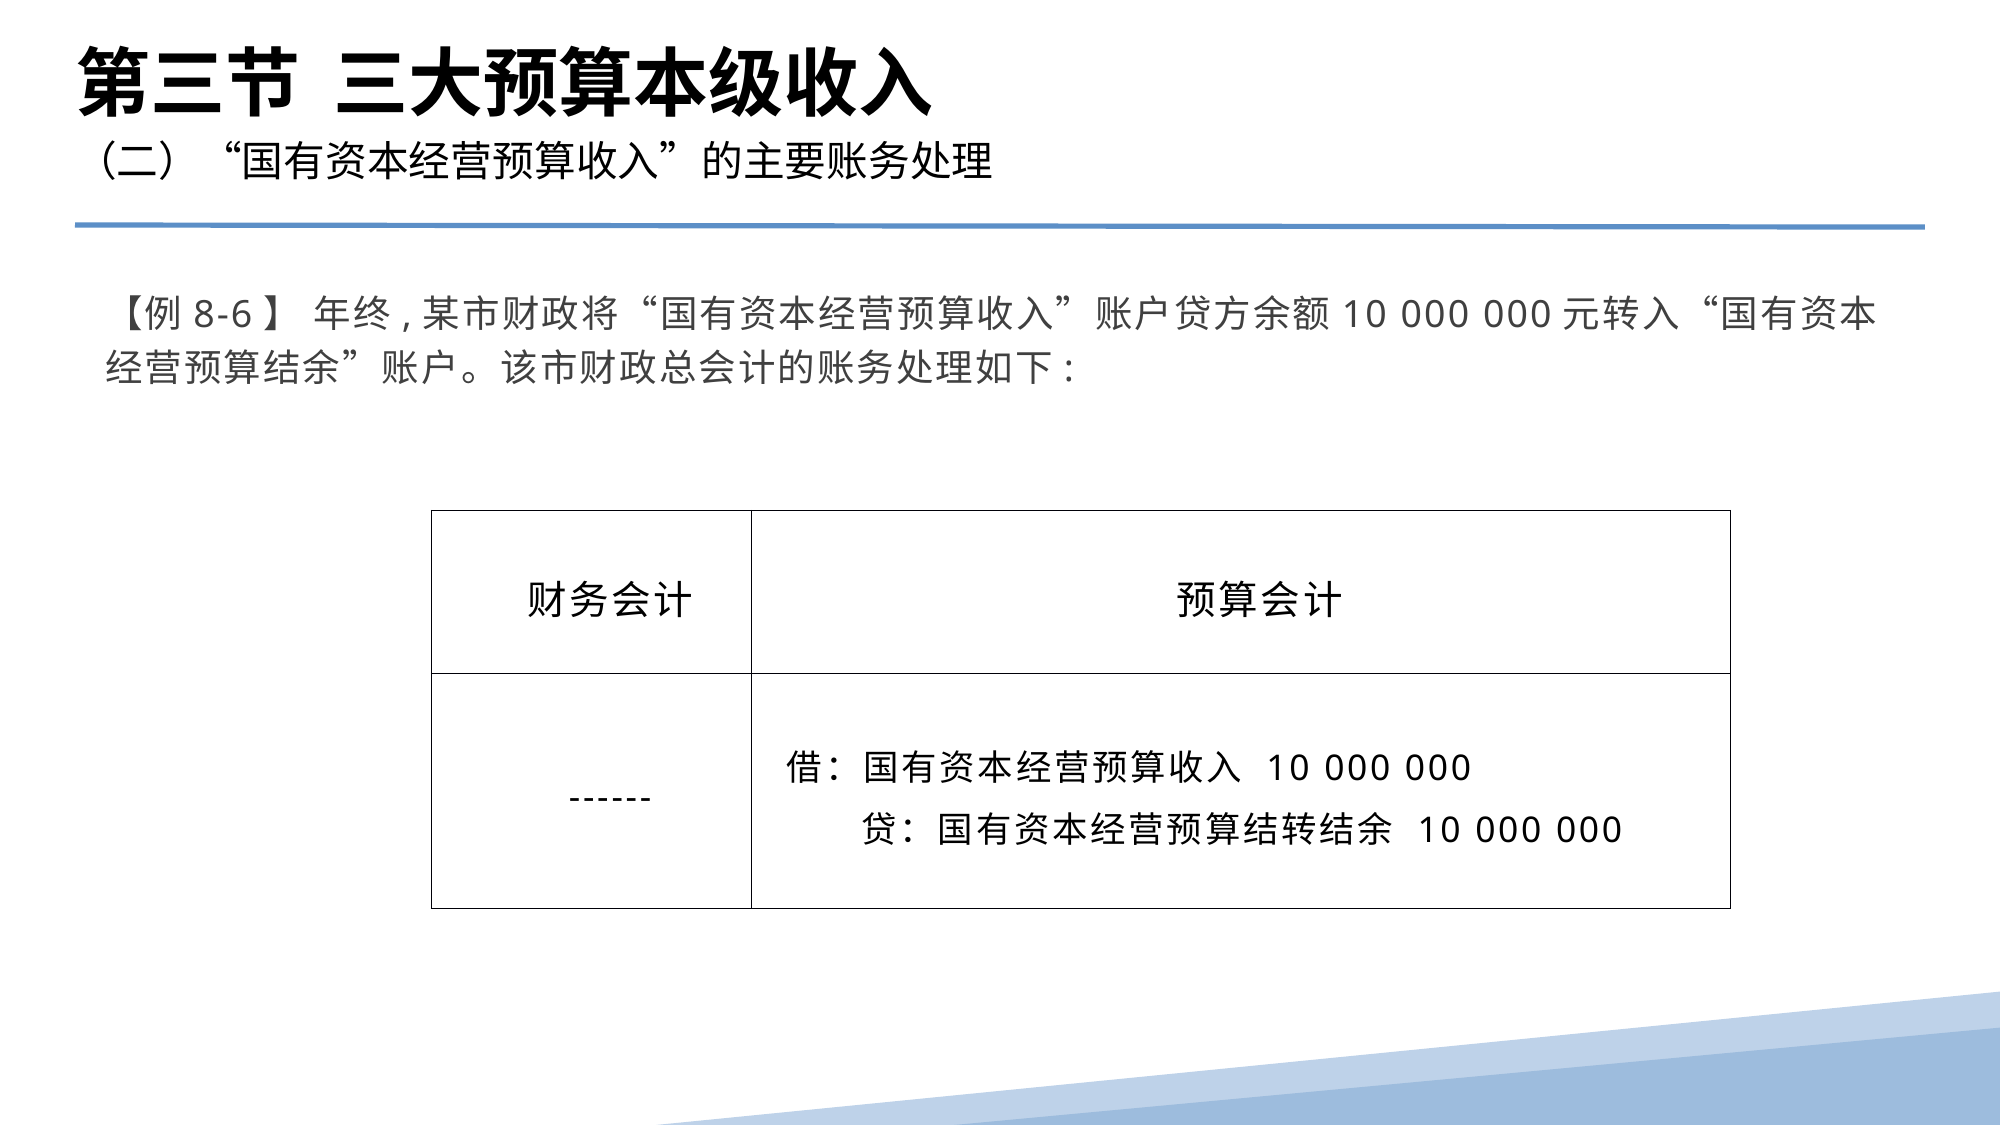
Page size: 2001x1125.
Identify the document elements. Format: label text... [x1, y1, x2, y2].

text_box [656, 991, 2000, 1125]
table_header 财务会计 [432, 511, 751, 673]
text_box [74, 224, 1925, 228]
table_header 预算会计 [752, 511, 1730, 673]
text_box （二）“国有资本经营预算收入”的主要账务处理 [75, 124, 1925, 200]
table_cell 借：国有资本经营预算收入 10 000 000 贷：国有资本经营预算结转结余 10 000 000 [752, 674, 1730, 908]
text_box 第三节 三大预算本级收入 [75, 24, 1925, 124]
table_cell ------ [432, 674, 751, 908]
text_box 【例8-6】 年终,某市财政将“国有资本经营预算收入”账户贷方余额10 000 000元转入“国有资本经营预算结余”账户。该市财政总会计的账务处理如下: [94, 228, 1906, 445]
